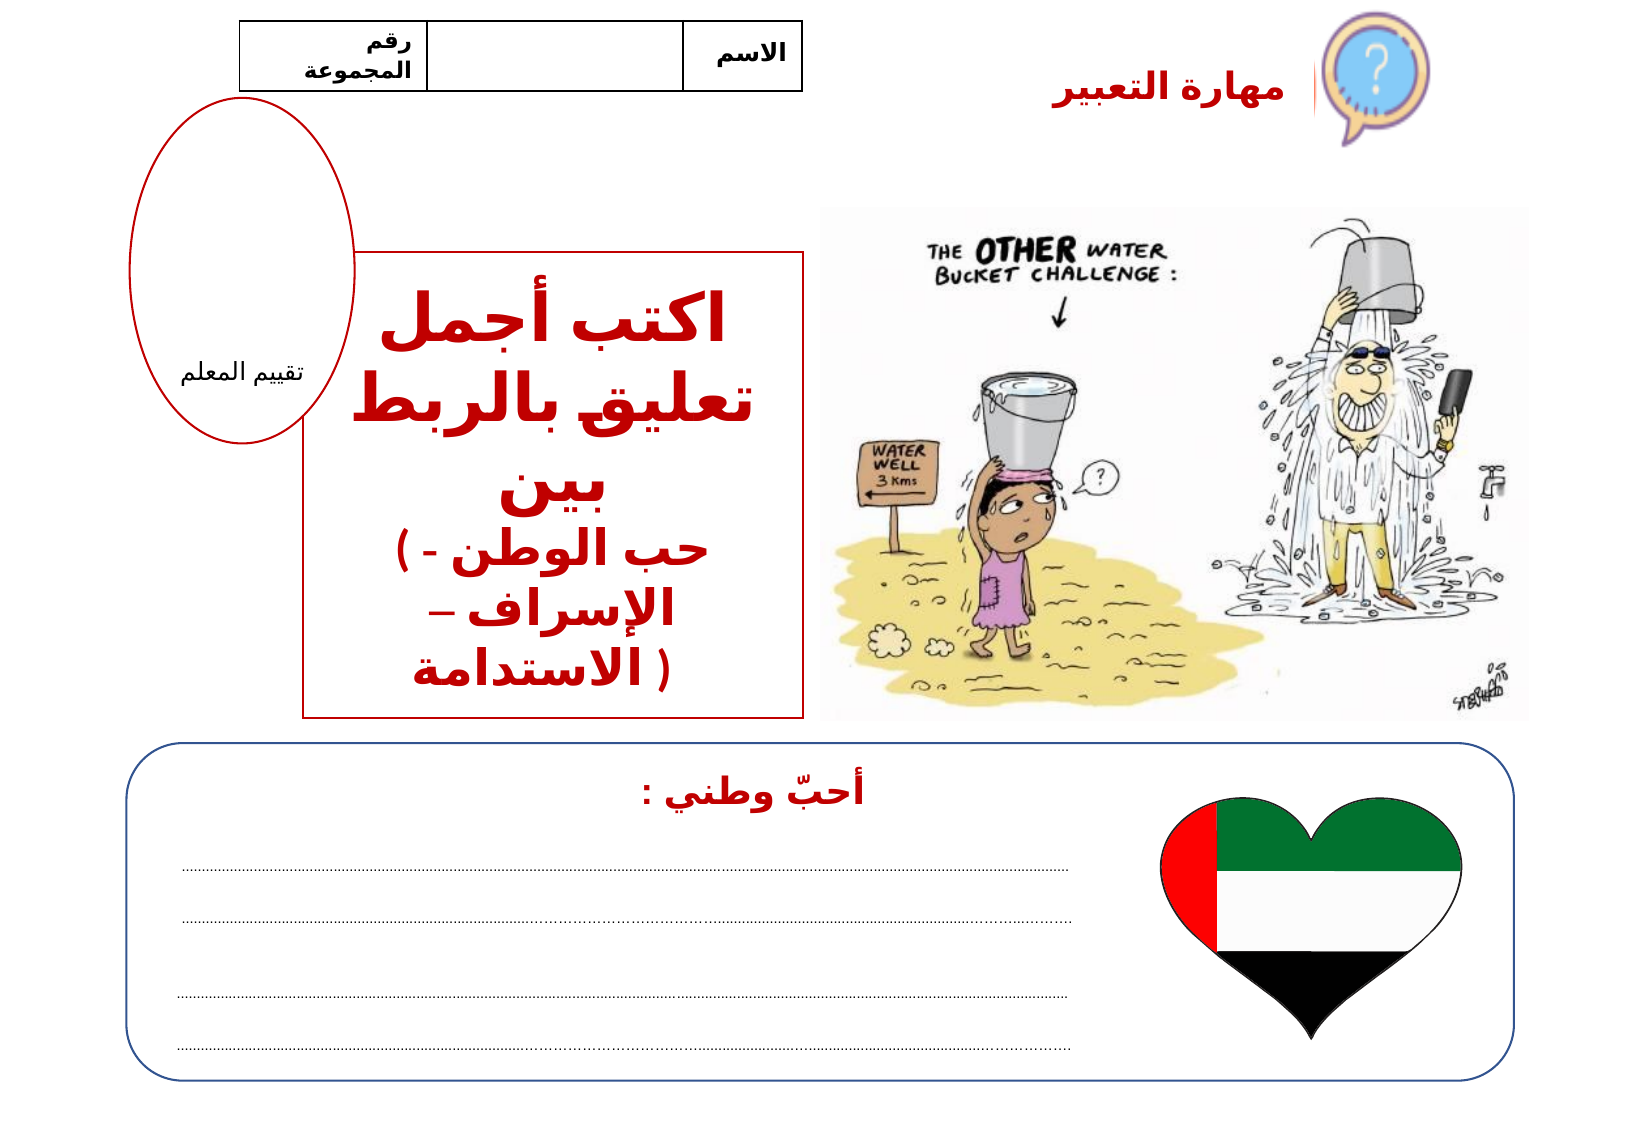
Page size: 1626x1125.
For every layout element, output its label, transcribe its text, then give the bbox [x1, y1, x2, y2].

text_box مهارة التعبير [1031, 53, 1309, 115]
table_header رقم المجموعة [240, 22, 426, 90]
picture [820, 207, 1529, 721]
text_box تقييم المعلم [128, 96, 356, 445]
text_box اكتب أجمل تعليق بالربط بين ( حب الوطن -الإسراف – الاستدامة ) [303, 252, 804, 719]
table_header [428, 22, 682, 90]
text_box [125, 742, 1515, 1082]
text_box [1159, 796, 1463, 1041]
picture [1313, 8, 1468, 150]
text_box ............................................................................................................................................................................................................................... .......................................................................................………………………………........................…...........................................………………. [161, 976, 1138, 1062]
text_box .............................................................................................................................................................................................................................. .......................................................................................…………………………………...............................................................………...………. [166, 849, 1159, 935]
text_box أحبّ وطني : [500, 759, 1006, 820]
table_header الاسم [684, 22, 801, 90]
